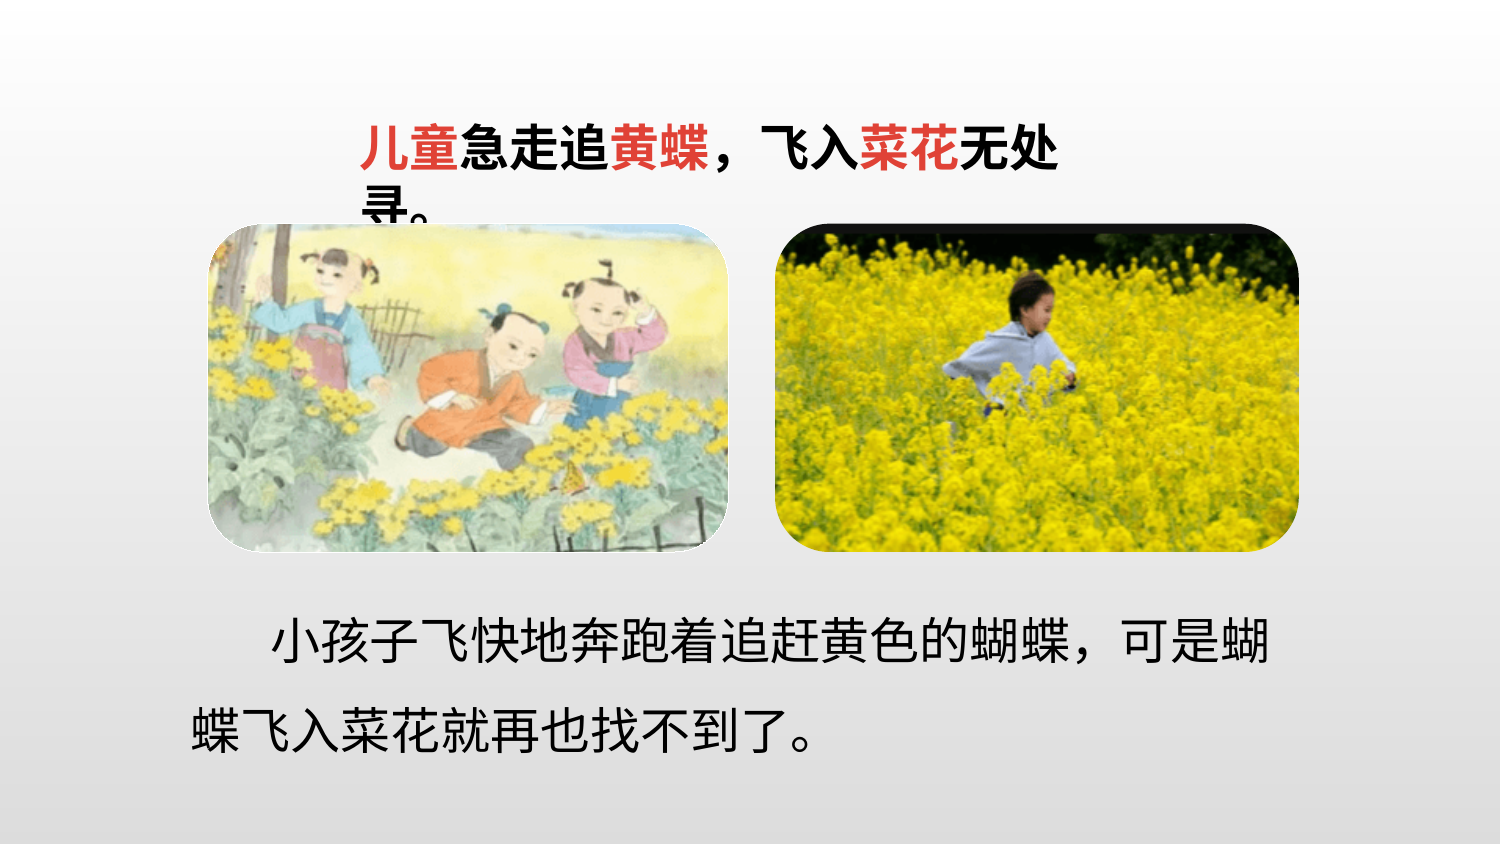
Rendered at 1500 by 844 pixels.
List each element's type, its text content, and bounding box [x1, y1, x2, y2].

text_box 儿童急走追黄蝶，飞入菜花无处寻。 [348, 110, 1167, 223]
text_box 小孩子飞快地奔跑着追赶黄色的蝴蝶，可是蝴蝶飞入菜花就再也找不到了。 [179, 573, 1321, 765]
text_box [207, 223, 1299, 553]
